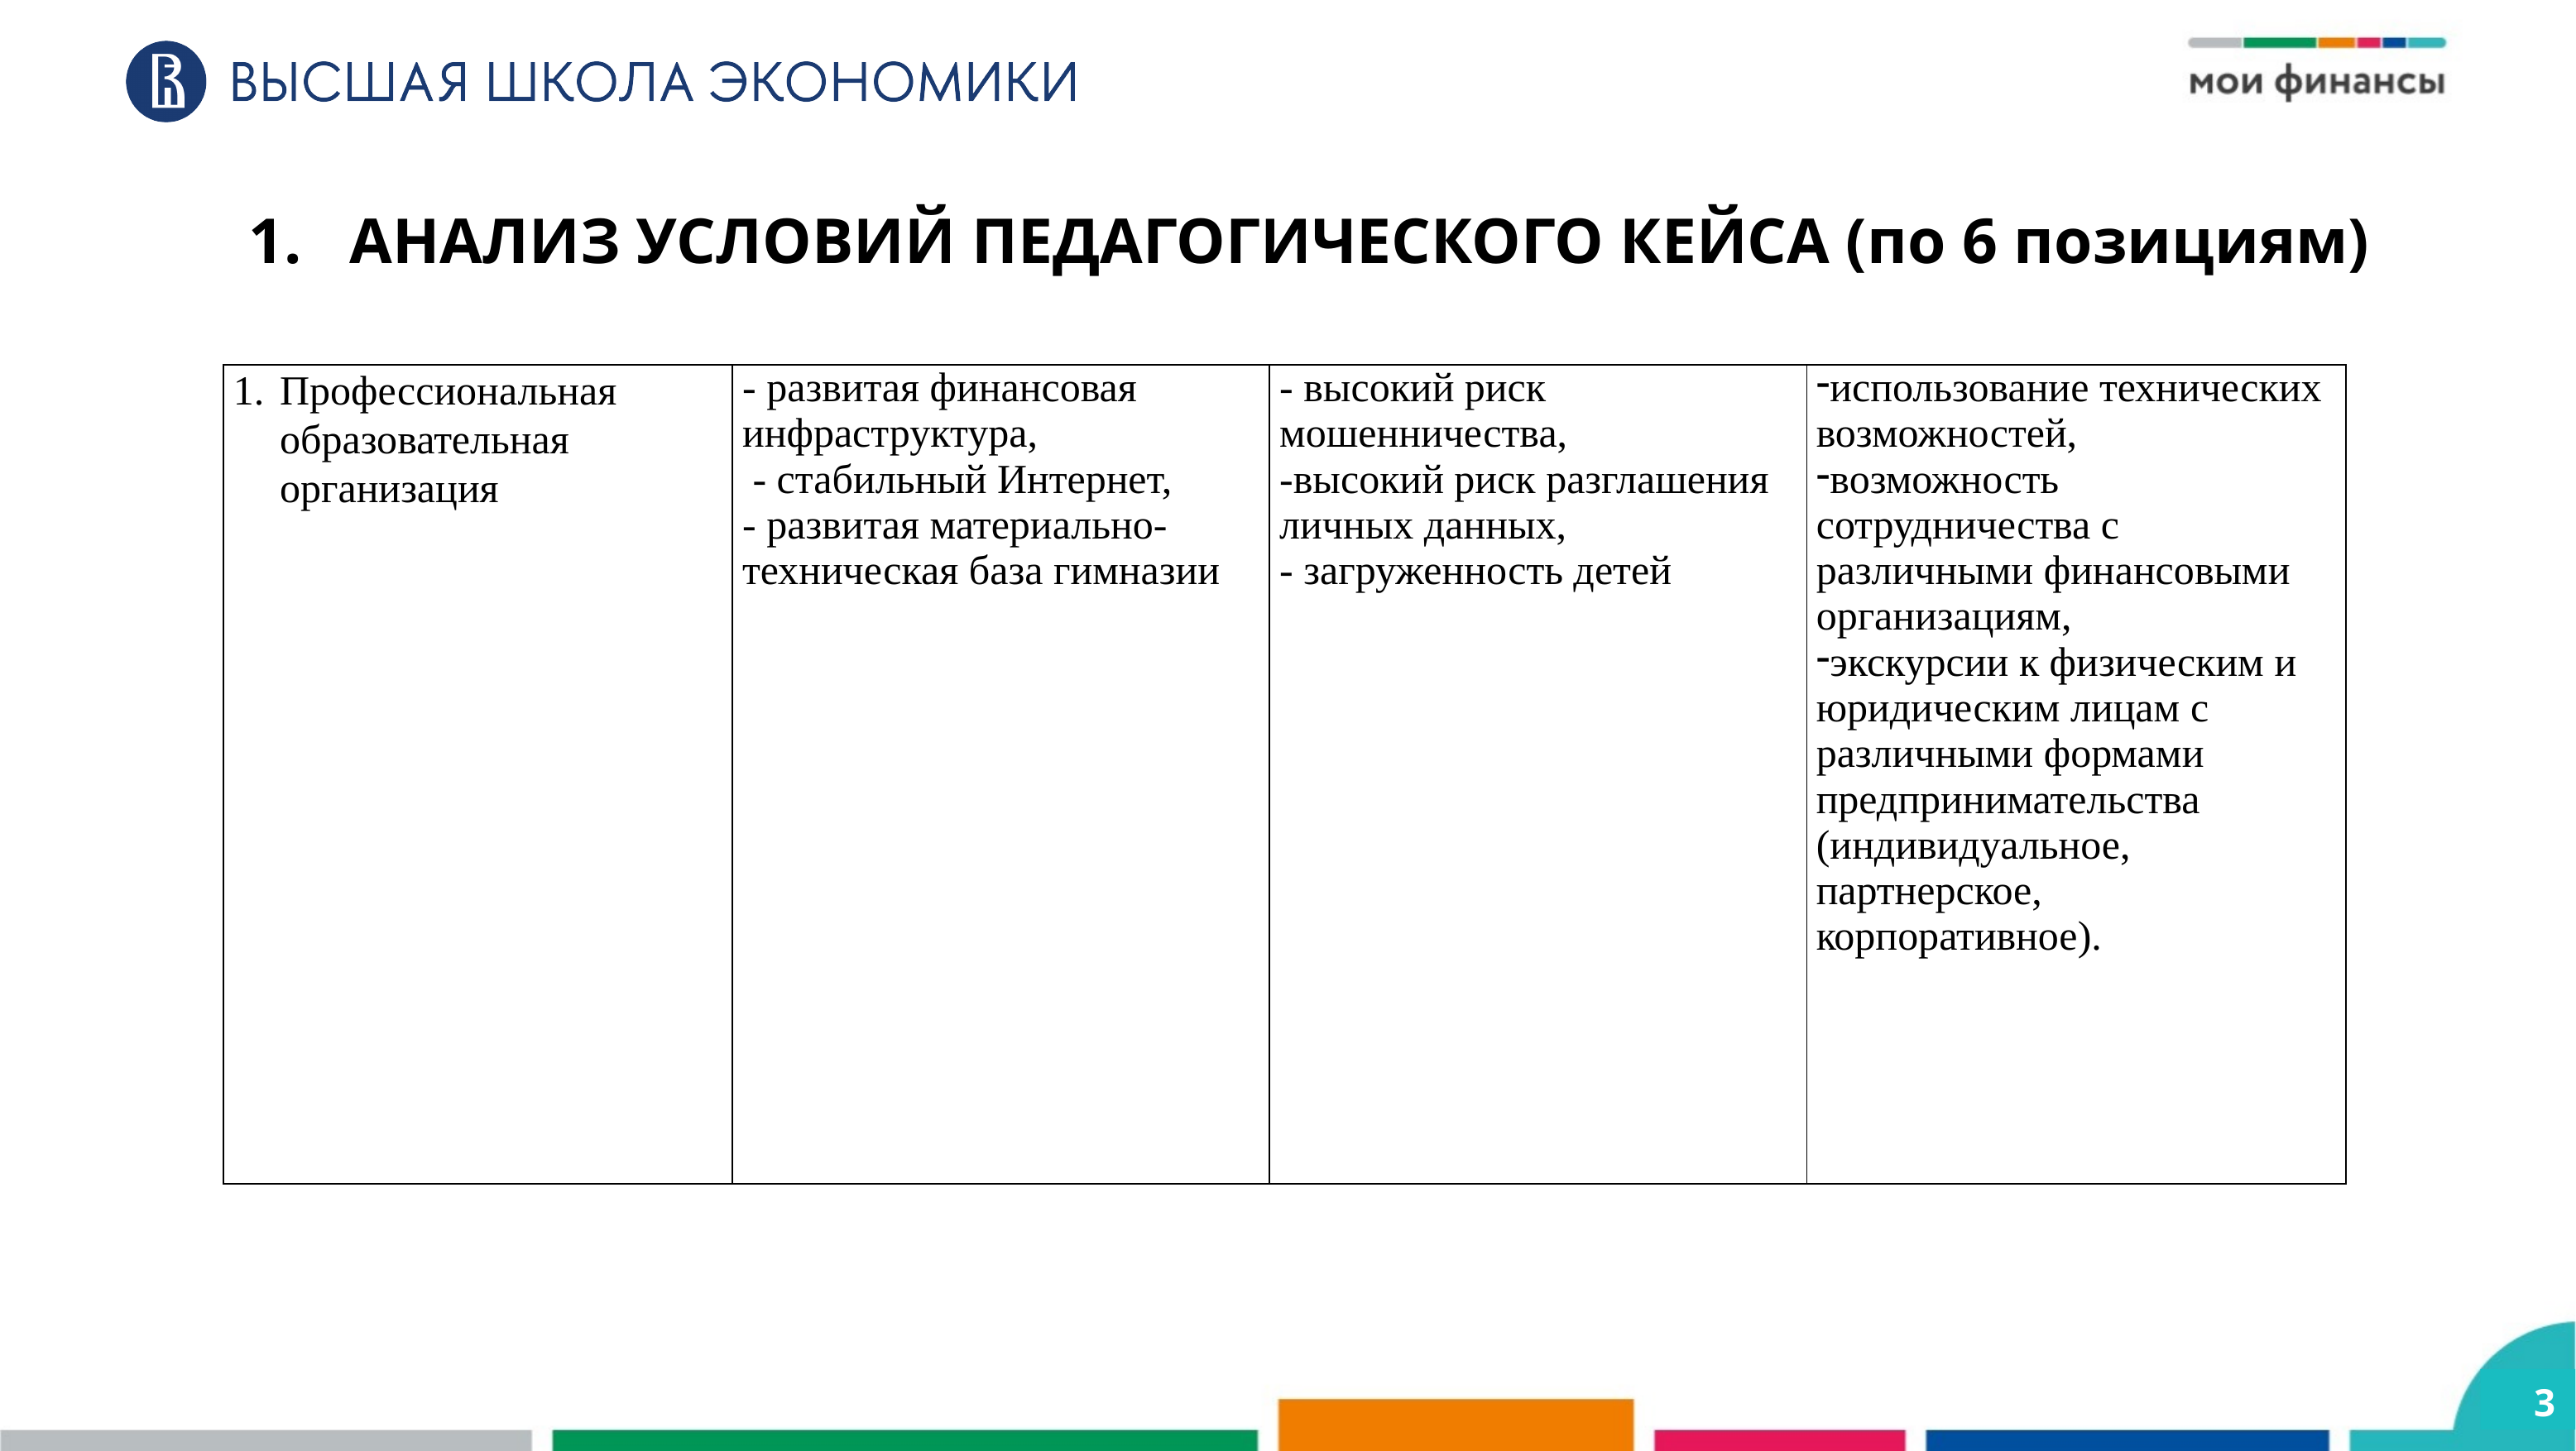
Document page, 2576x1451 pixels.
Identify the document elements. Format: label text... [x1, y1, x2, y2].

table_header - развитая финансовая инфраструктура, - стабильный Интернет, - развитая материально-техническая база гимназии [733, 366, 1269, 1183]
text_box 3 [2480, 1368, 2576, 1430]
table_header - высокий риск мошенничества, -высокий риск разглашения личных данных, - загруженность детей [1270, 366, 1806, 1183]
table_header использование технических возможностей, возможность сотрудничества с различными финансовыми организациям, экскурсии к физическим и юридическим лицам с различными формами предпринимательства (индивидуальное, партнерское, корпоративное). [1807, 366, 2345, 1183]
picture [0, 0, 2576, 1451]
table_header Профессиональная образовательная организация [224, 366, 732, 1183]
text_box АНАЛИЗ УСЛОВИЙ ПЕДАГОГИЧЕСКОГО КЕЙСА (по 6 позициям) [44, 192, 2576, 361]
